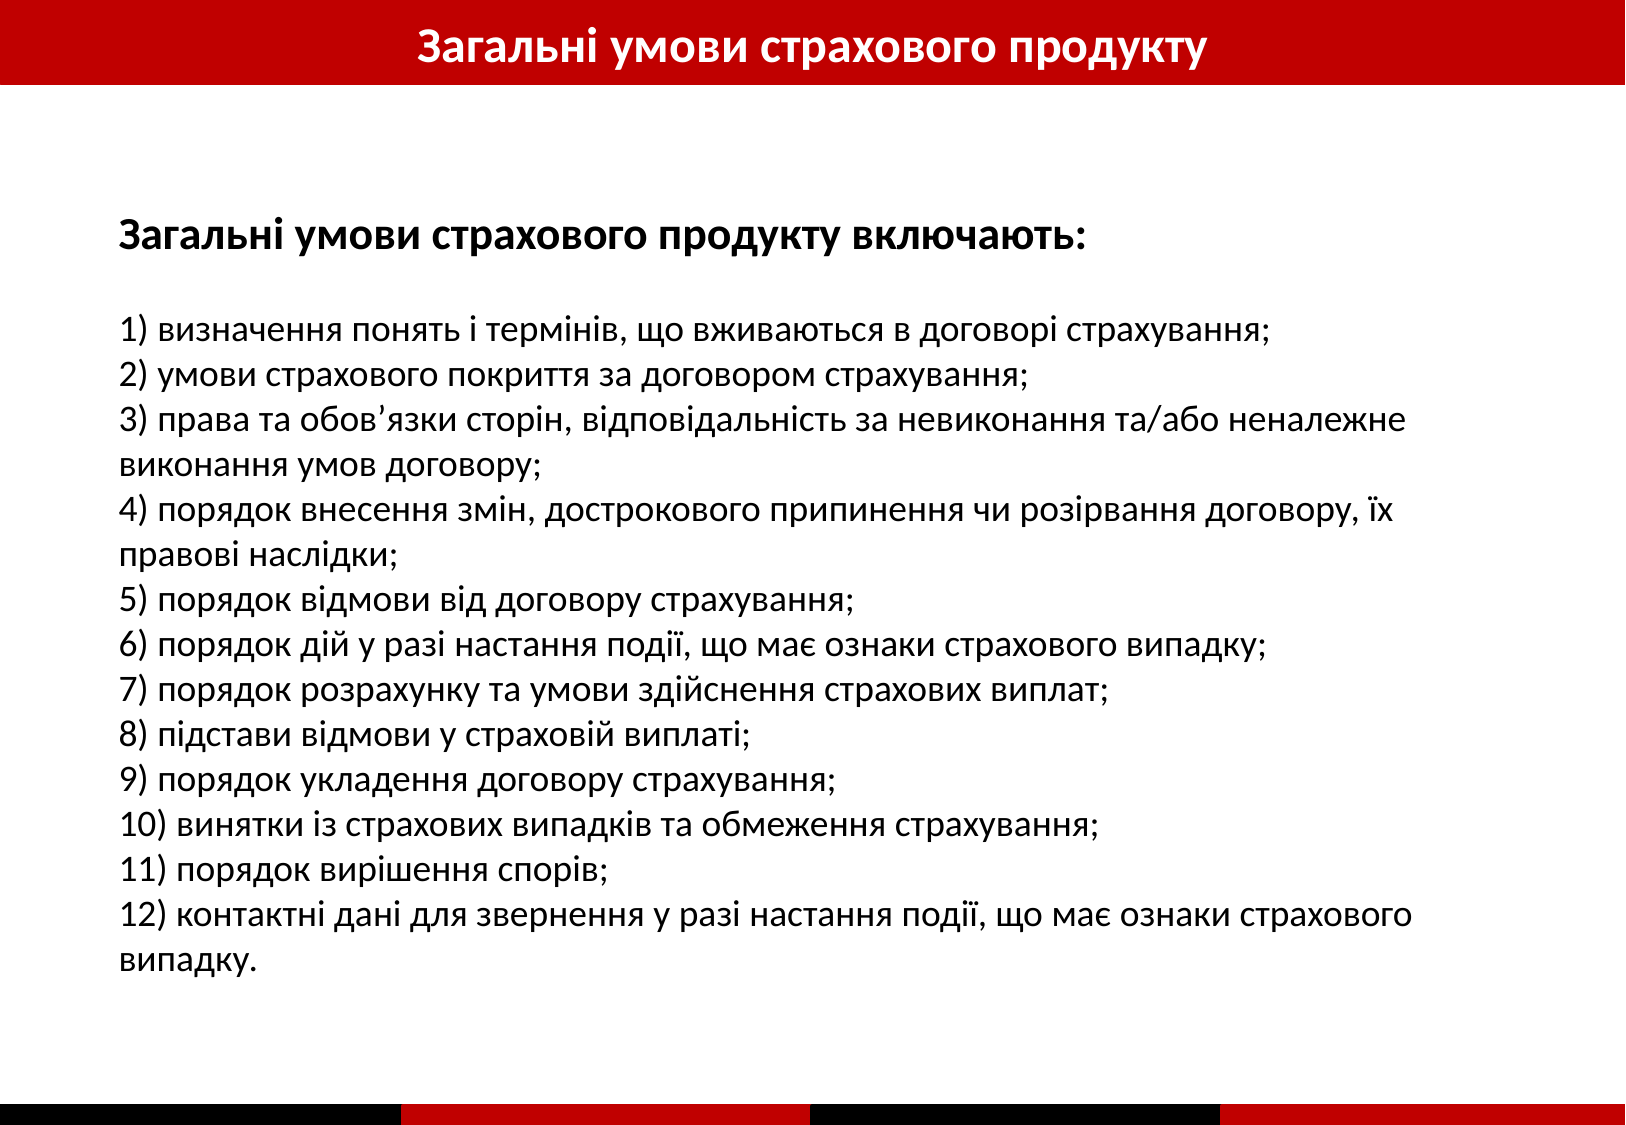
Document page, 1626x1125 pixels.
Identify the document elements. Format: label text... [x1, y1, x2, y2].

text_box [1220, 1104, 1625, 1125]
text_box Загальні умови страхового продукту [0, 0, 1625, 85]
text_box [0, 1104, 401, 1125]
text_box Загальні умови страхового продукту включають: 1) визначення понять і термінів, що вживаються в договорі страхування; 2) умови страхового покриття за договором страхування; 3) права та обов’язки сторін, відповідальність за невиконання та/або неналежне виконання умов договору; 4) порядок внесення змін, дострокового припинення чи розірвання договору, їх правові наслідки; 5) порядок відмови від договору страхування; 6) порядок дій у разі настання події, що має ознаки страхового випадку; 7) порядок розрахунку та умови здійснення страхових виплат; 8) підстави відмови у страховій виплаті; 9) порядок укладення договору страхування; 10) винятки із страхових випадків та обмеження страхування; 11) порядок вирішення спорів; 12) контактні дані для звернення у разі настання події, що має ознаки страхового випадку. [103, 196, 1510, 986]
text_box [810, 1104, 1220, 1125]
text_box [401, 1104, 810, 1125]
